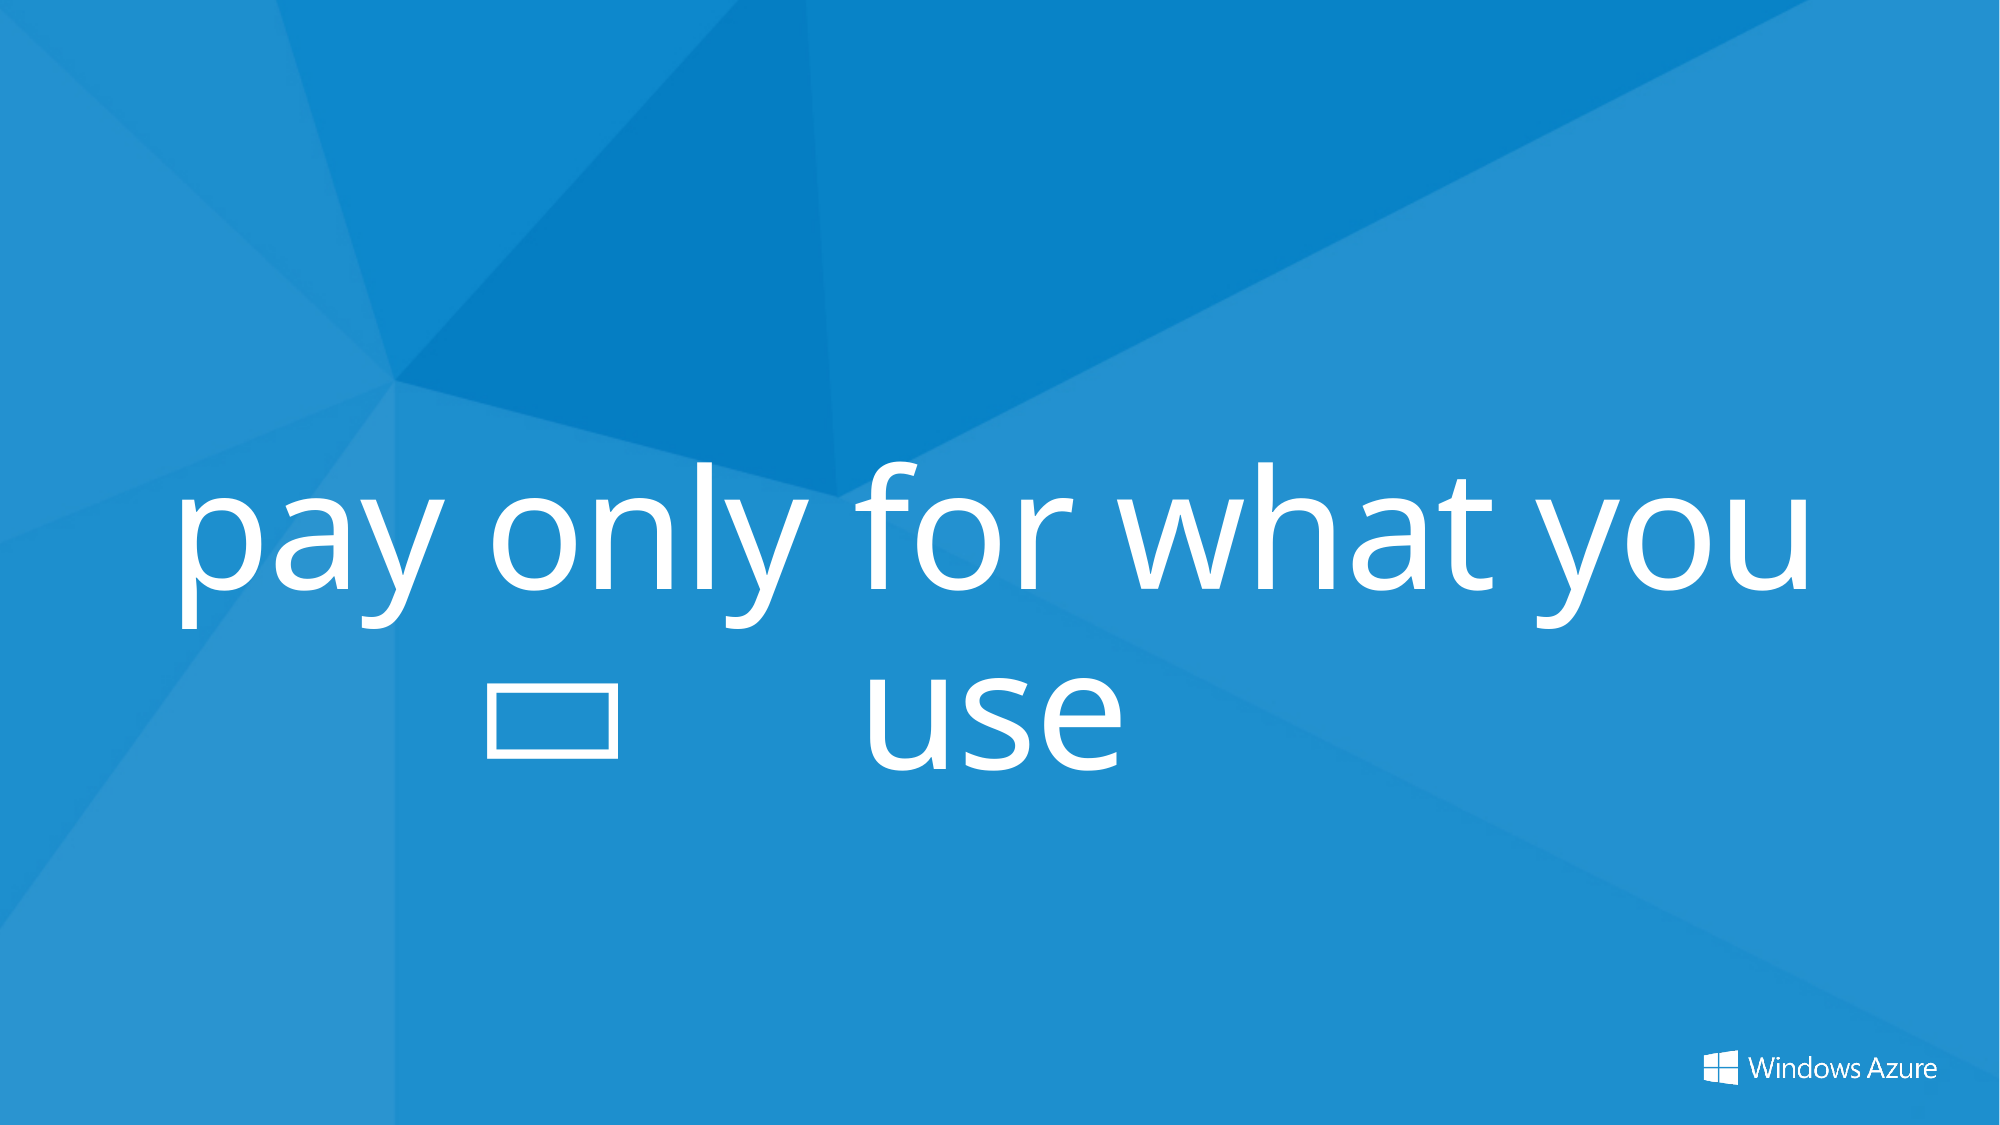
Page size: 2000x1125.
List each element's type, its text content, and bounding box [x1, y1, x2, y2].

picture [0, 0, 2000, 1125]
title pay only for what you use [79, 445, 1908, 630]
text_box  [460, 666, 659, 777]
